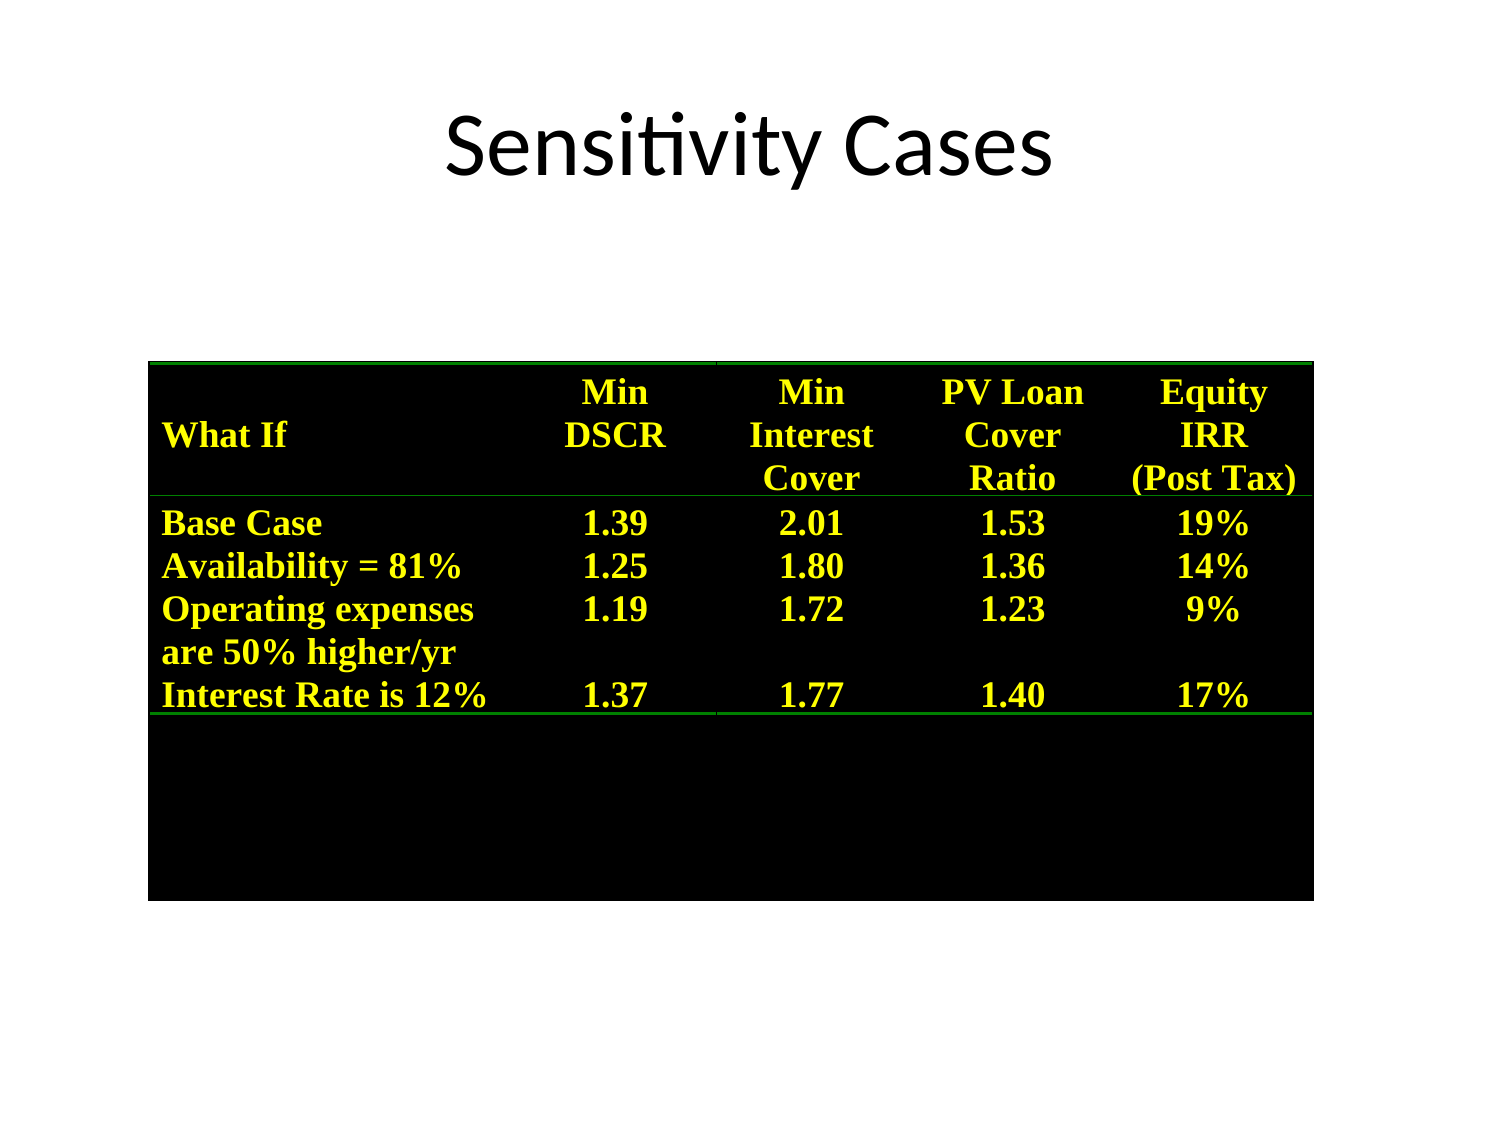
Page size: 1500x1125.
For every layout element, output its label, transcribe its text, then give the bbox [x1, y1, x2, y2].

title Sensitivity Cases [75, 45, 1425, 233]
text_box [149, 362, 1313, 900]
